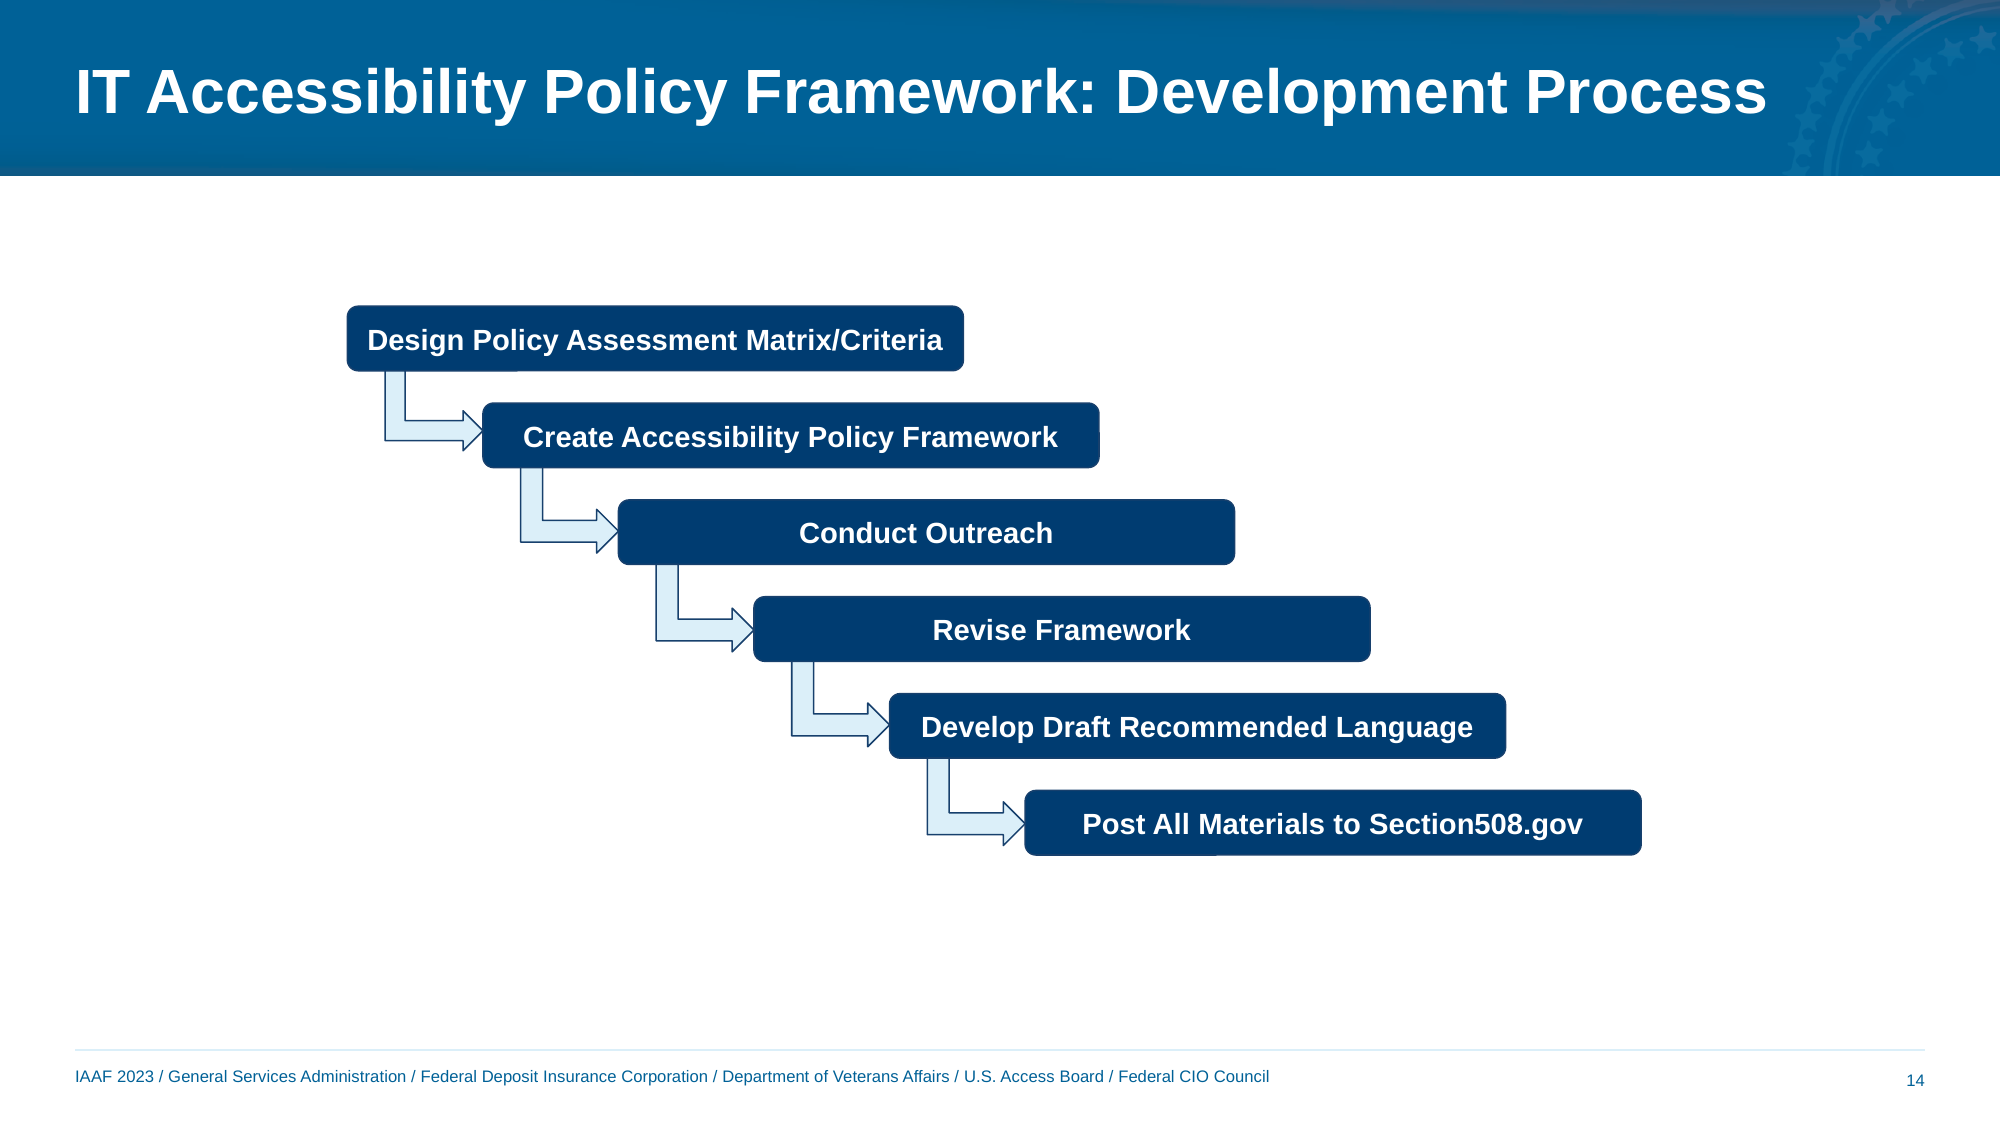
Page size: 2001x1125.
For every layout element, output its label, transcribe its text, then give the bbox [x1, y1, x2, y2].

slide_number 14 [1880, 1065, 1925, 1095]
picture [0, 0, 2000, 176]
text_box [347, 305, 1642, 856]
picture [0, 168, 666, 176]
title IT Accessibility Policy Framework: Development Process [75, 52, 1800, 128]
